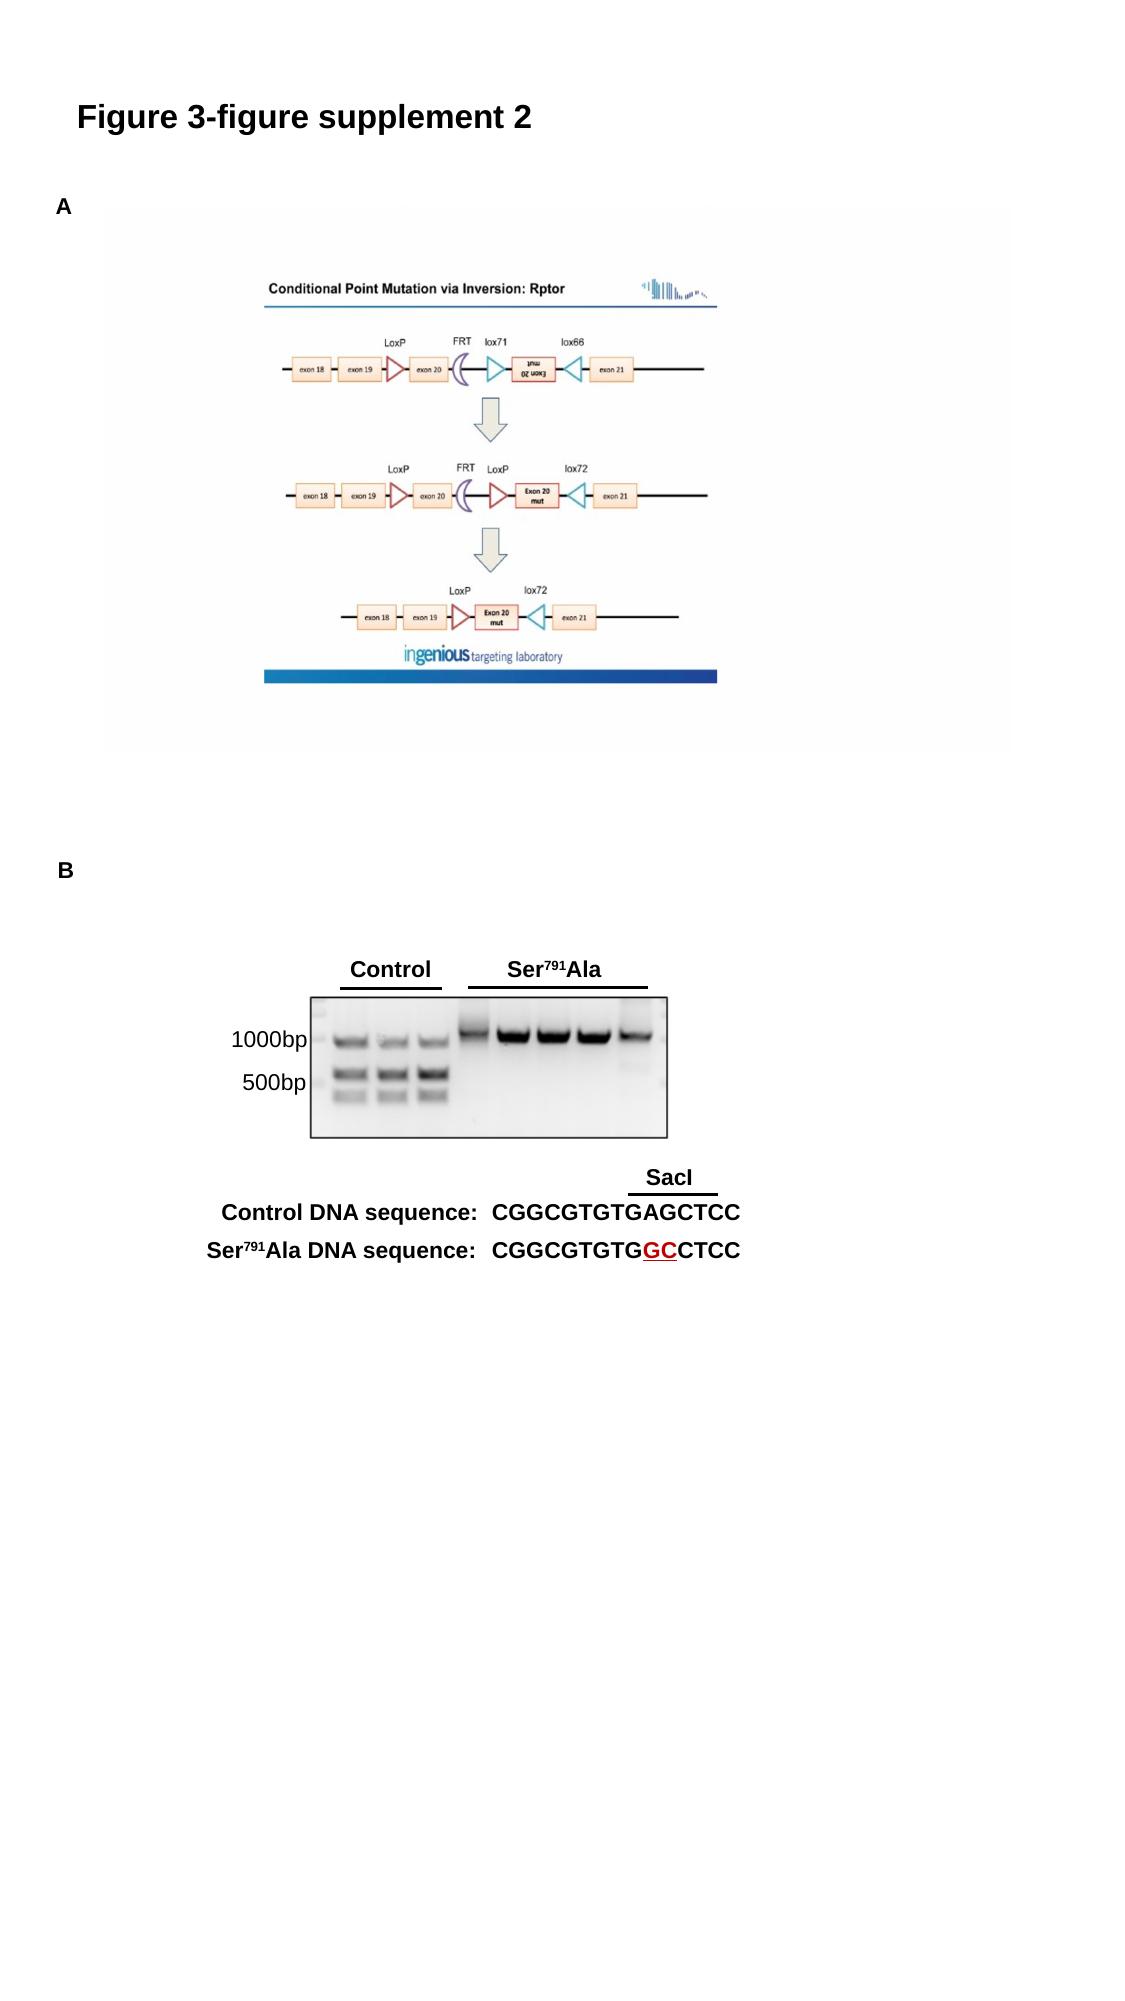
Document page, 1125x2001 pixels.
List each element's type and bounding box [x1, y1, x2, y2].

text_box [40, 88, 1012, 1272]
